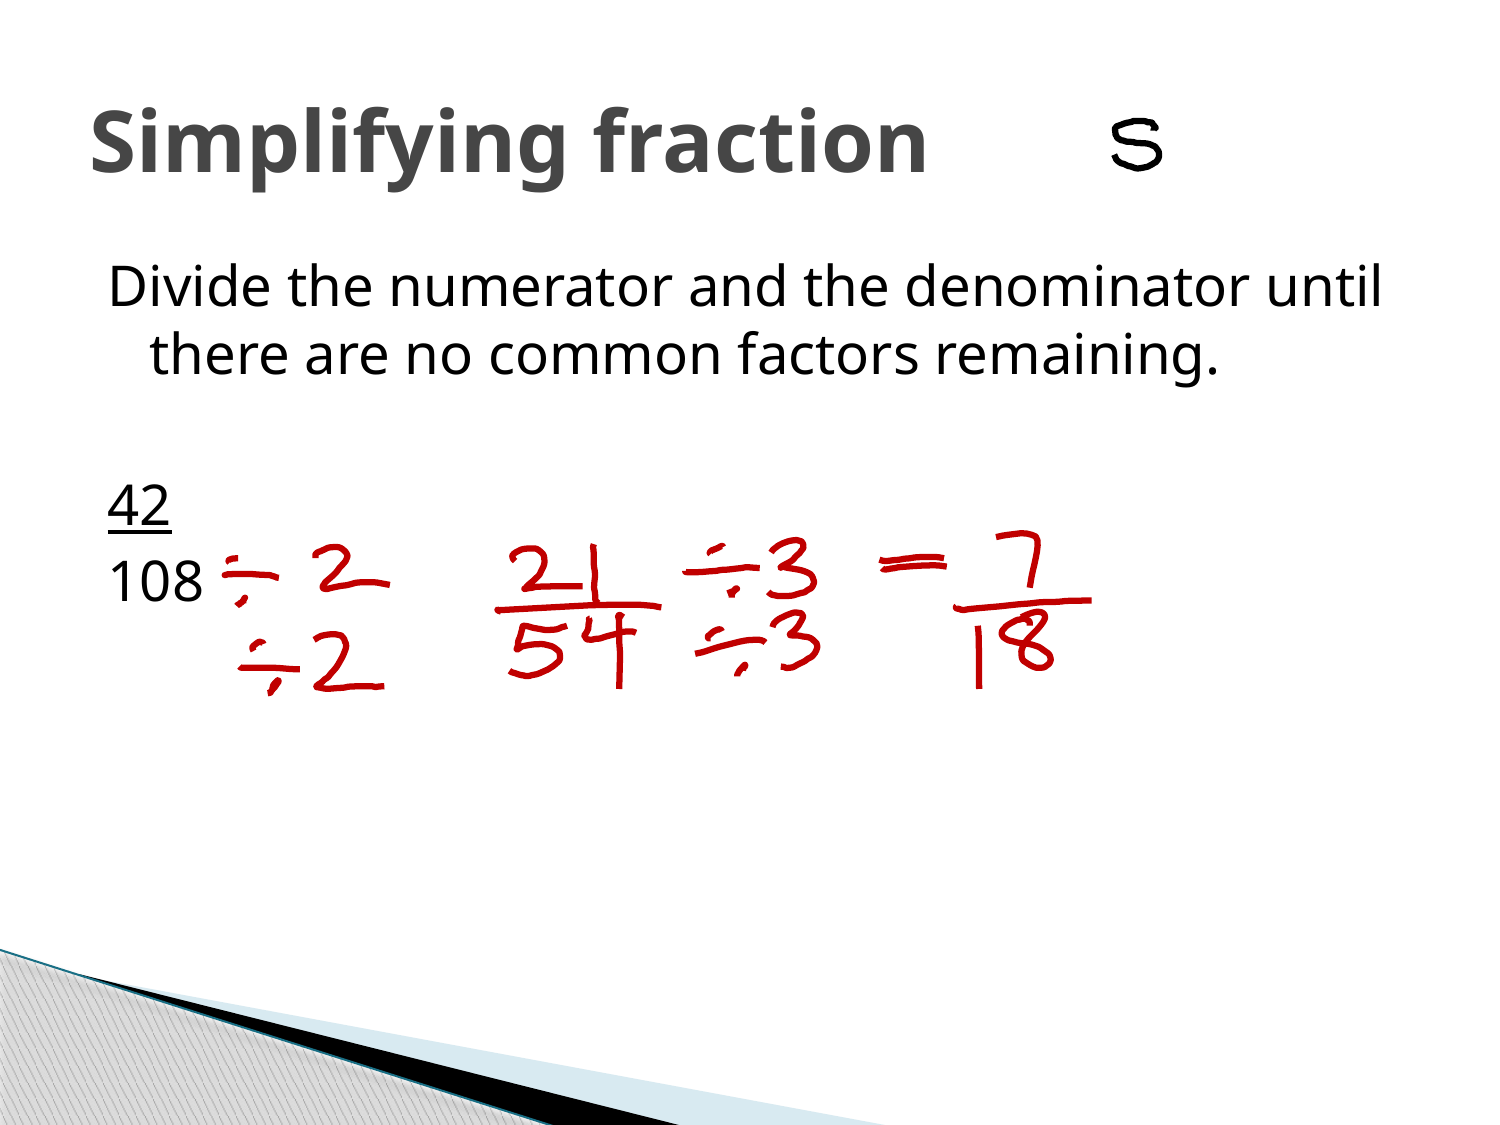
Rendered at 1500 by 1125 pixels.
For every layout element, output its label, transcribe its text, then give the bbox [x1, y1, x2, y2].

text_box [314, 546, 391, 590]
text_box [238, 665, 300, 671]
text_box [736, 664, 747, 677]
text_box [511, 547, 583, 590]
text_box [684, 566, 760, 573]
text_box [771, 611, 819, 669]
list Divide the numerator and the denominator until there are no common factors remaining. 42 108 [75, 243, 1425, 986]
text_box [509, 625, 568, 677]
text_box [1113, 120, 1160, 170]
text_box [617, 614, 624, 690]
text_box [727, 587, 738, 598]
text_box [313, 633, 385, 690]
text_box [881, 564, 947, 571]
text_box [995, 532, 1039, 588]
text_box [223, 573, 279, 579]
text_box [227, 557, 239, 564]
text_box [955, 599, 1092, 611]
text_box [583, 618, 618, 641]
text_box [707, 628, 723, 640]
text_box [496, 603, 662, 613]
text_box [236, 597, 247, 607]
text_box [709, 545, 724, 555]
text_box [1000, 610, 1052, 669]
text_box [767, 539, 815, 597]
text_box [592, 543, 599, 604]
text_box [879, 556, 945, 562]
text_box [251, 641, 265, 652]
text_box [623, 628, 637, 634]
text_box [267, 679, 280, 694]
text_box [694, 639, 766, 655]
title Simplifying fraction [75, 45, 1425, 233]
